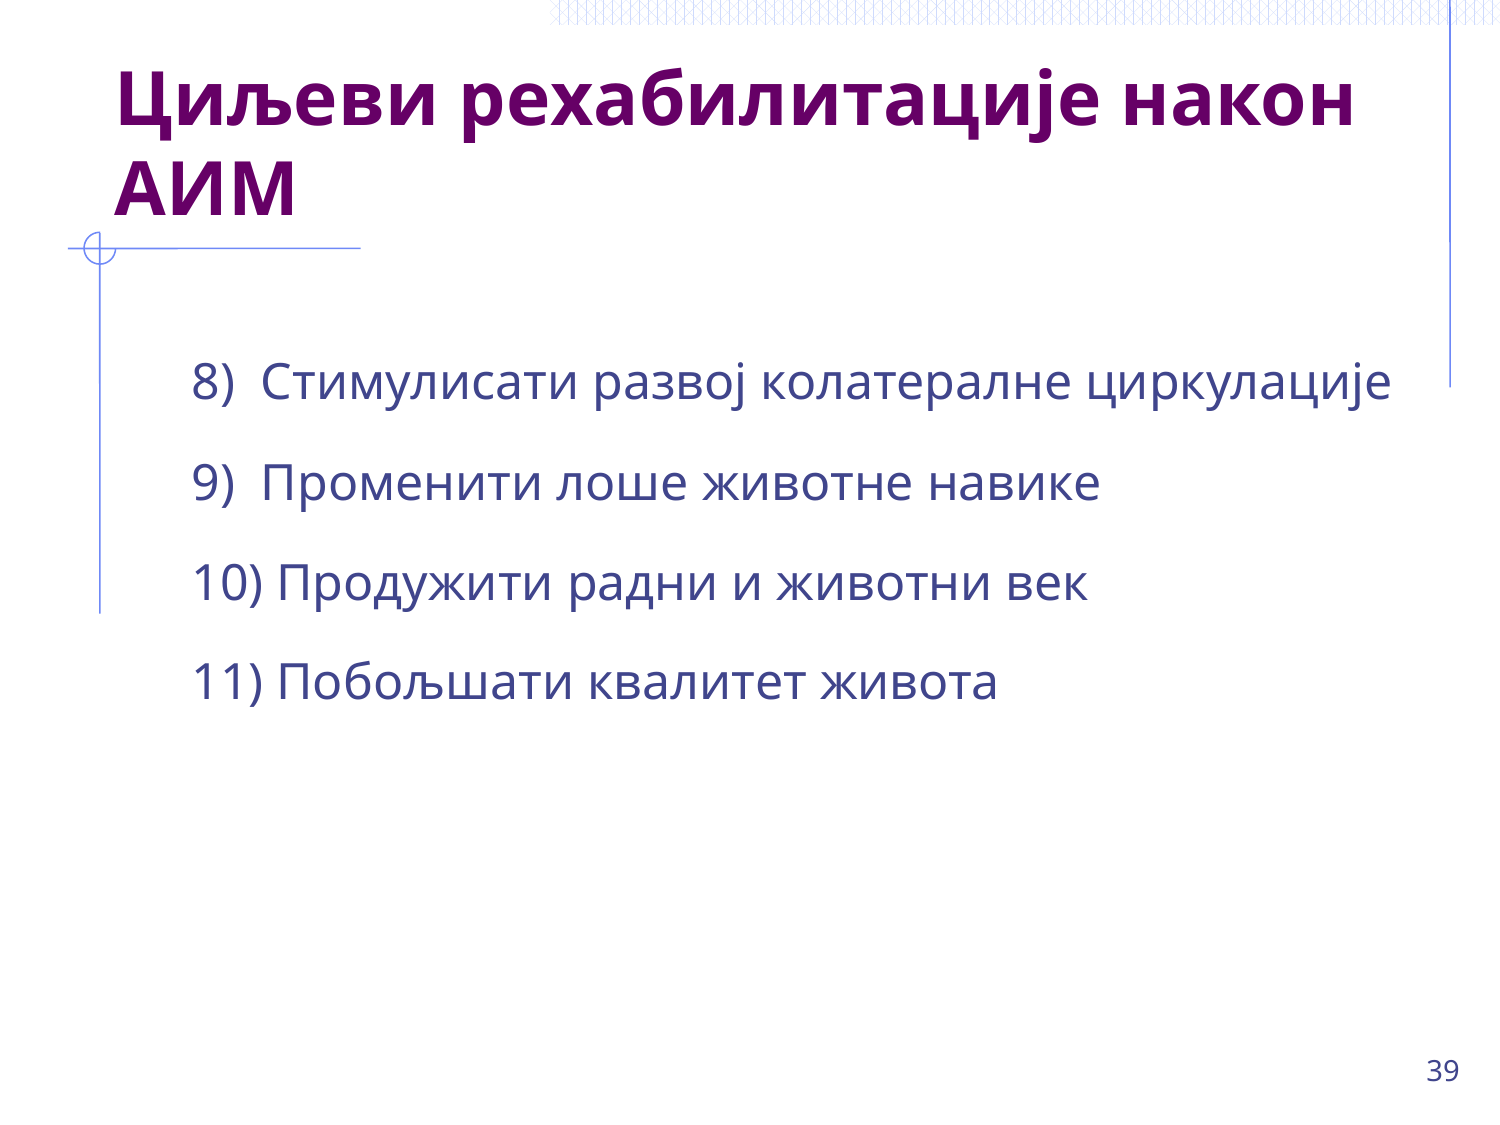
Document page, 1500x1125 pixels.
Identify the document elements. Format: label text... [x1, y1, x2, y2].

slide_number 39 [1162, 1025, 1475, 1100]
list 8) Стимулисати развој колатералне циркулације 9) Променити лоше животне навике 10) Продужити радни и животни век 11) Побољшати квалитет живота [137, 312, 1413, 988]
title Циљеви рехабилитације након АИМ [99, 49, 1376, 238]
